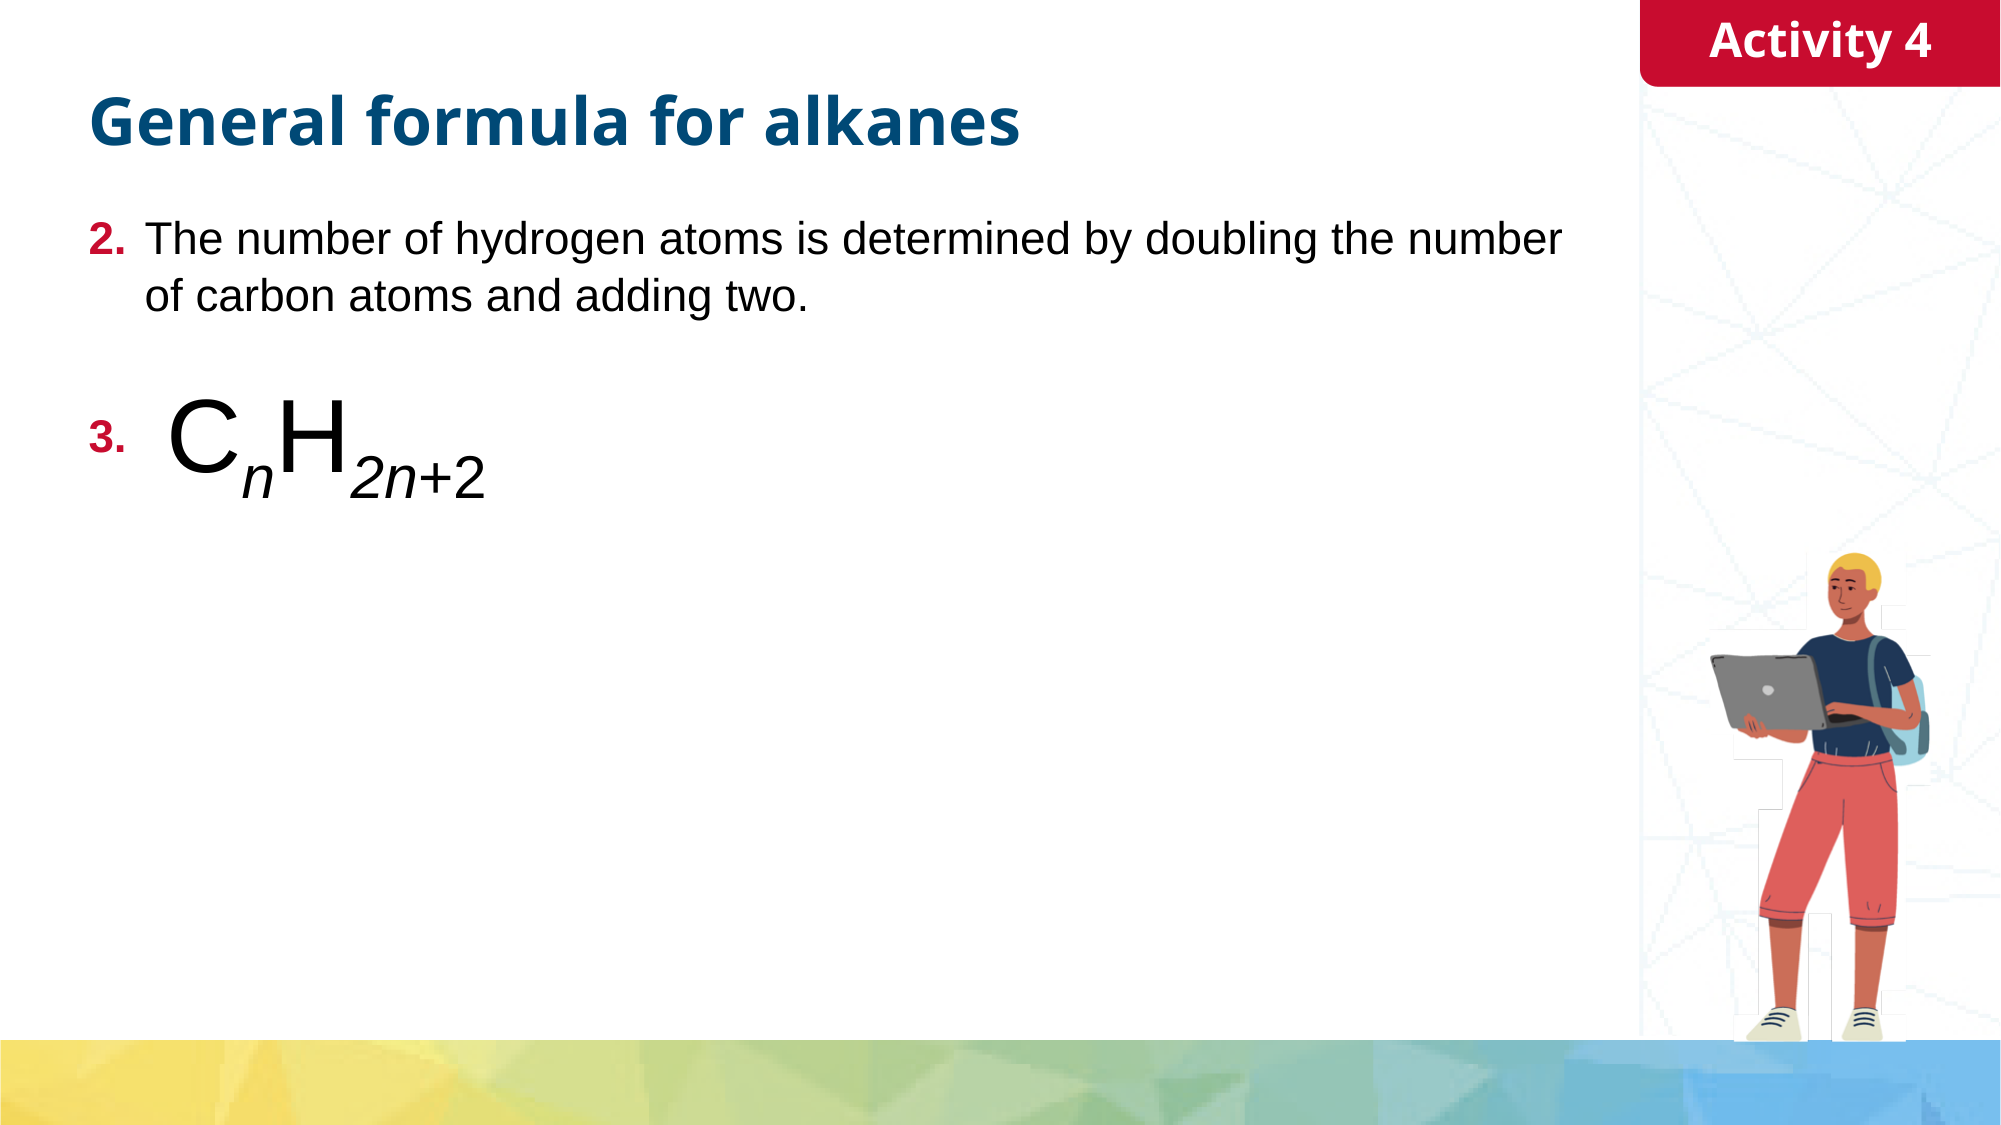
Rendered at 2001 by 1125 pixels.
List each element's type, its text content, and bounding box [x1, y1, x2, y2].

text_box CnH2n+2 [0, 361, 682, 519]
list 2. The number of hydrogen atoms is determined by doubling the number of carbon atoms and adding two. 3. [88, 206, 1566, 480]
title General formula for alkanes [88, 88, 1566, 161]
picture [0, 0, 2001, 1125]
